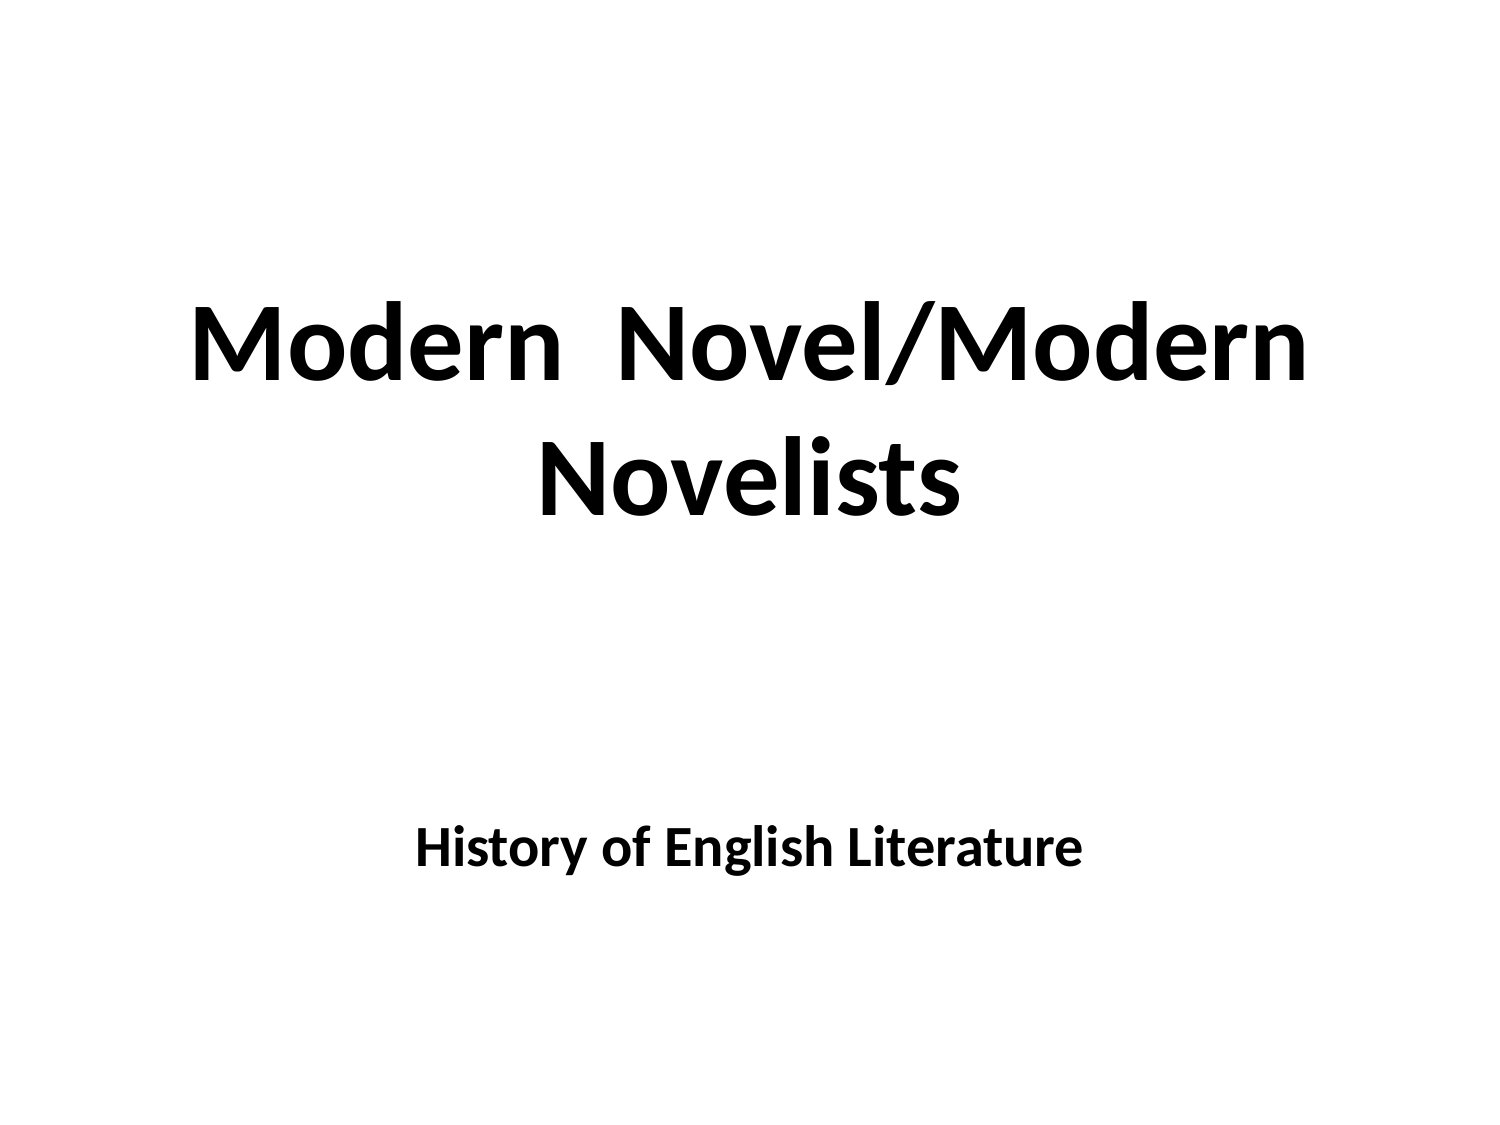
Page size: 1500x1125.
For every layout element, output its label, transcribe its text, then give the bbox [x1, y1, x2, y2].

subtitle History of English Literature [225, 637, 1275, 1013]
title Modern Novel/Modern Novelists [112, 349, 1388, 591]
